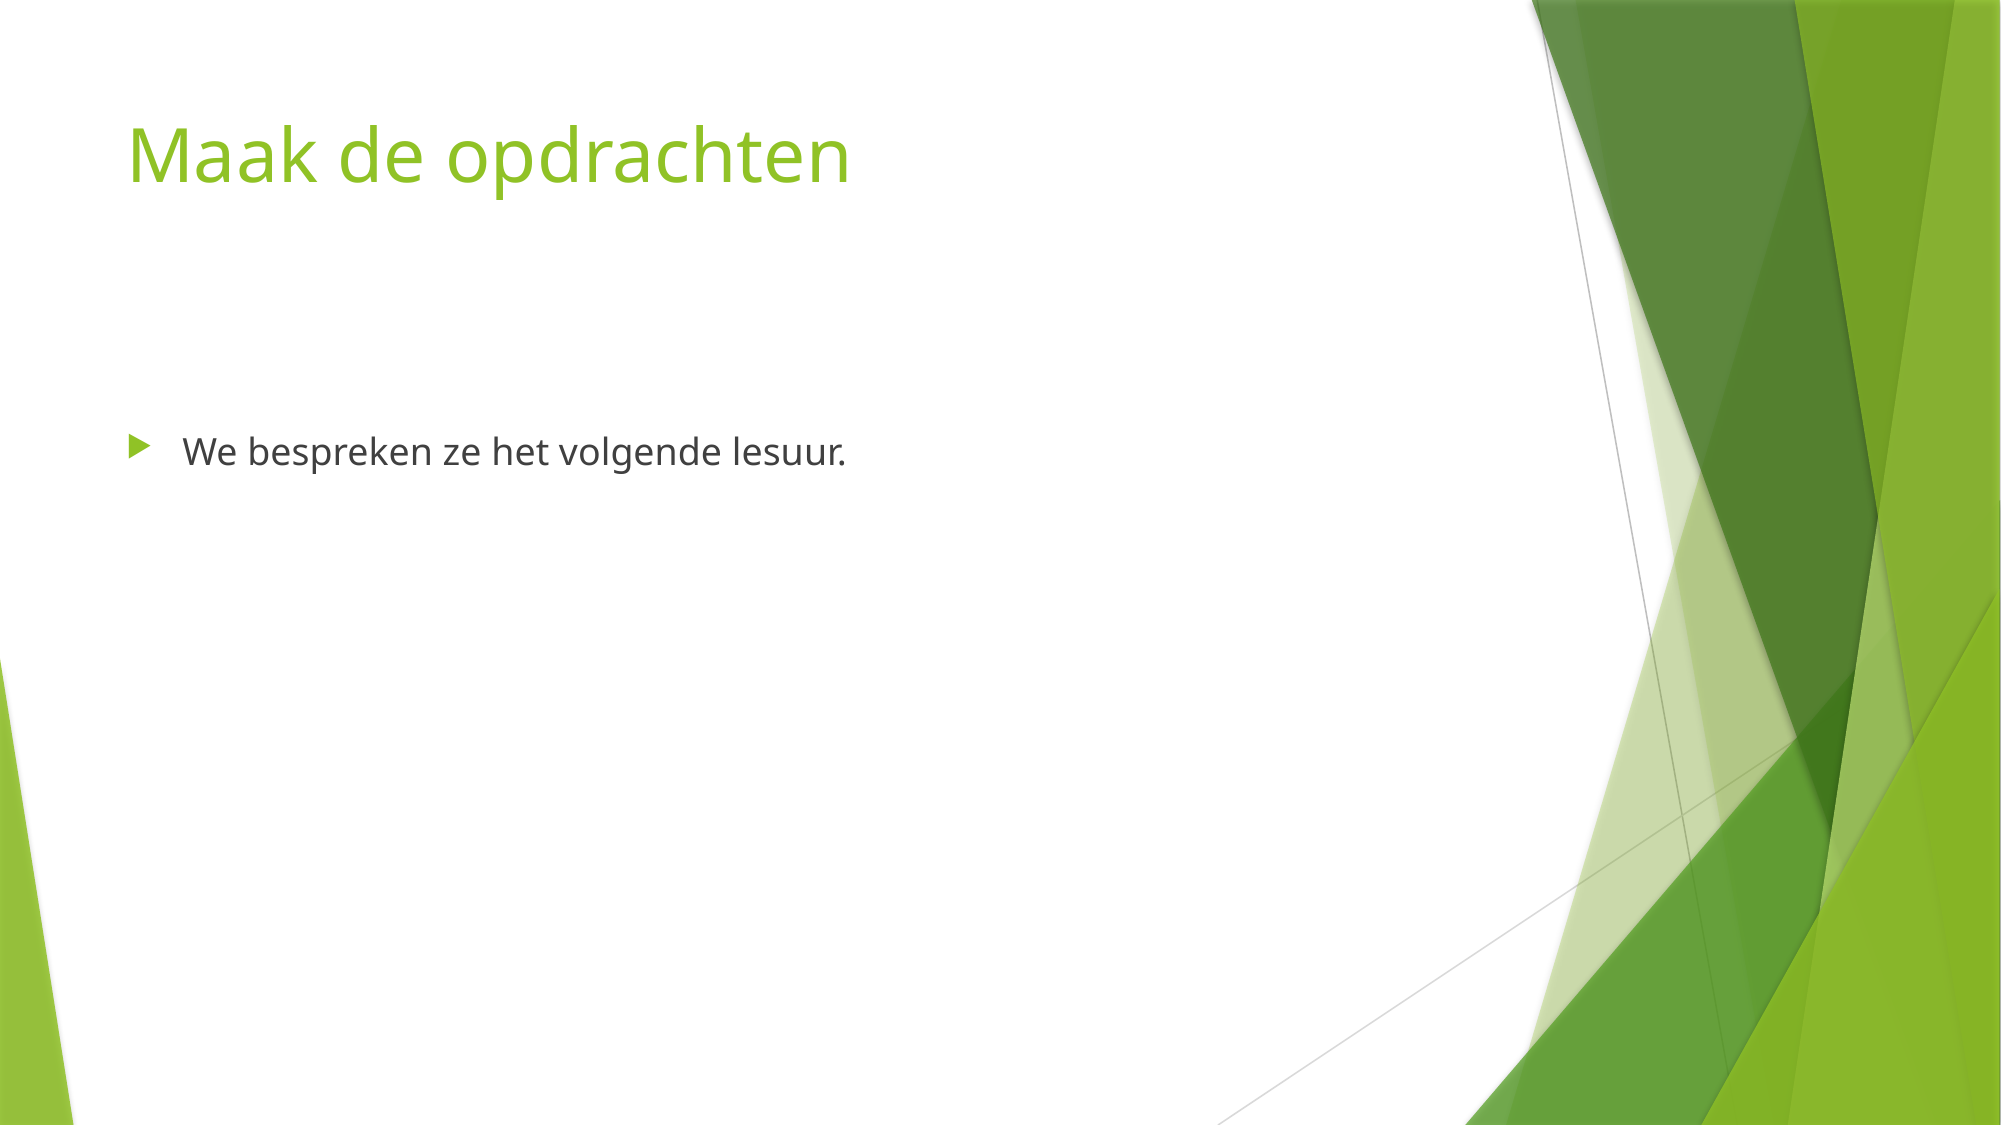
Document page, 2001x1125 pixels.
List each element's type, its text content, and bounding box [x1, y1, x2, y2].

list We bespreken ze het volgende lesuur. [111, 354, 1522, 992]
title Maak de opdrachten [111, 99, 1522, 317]
